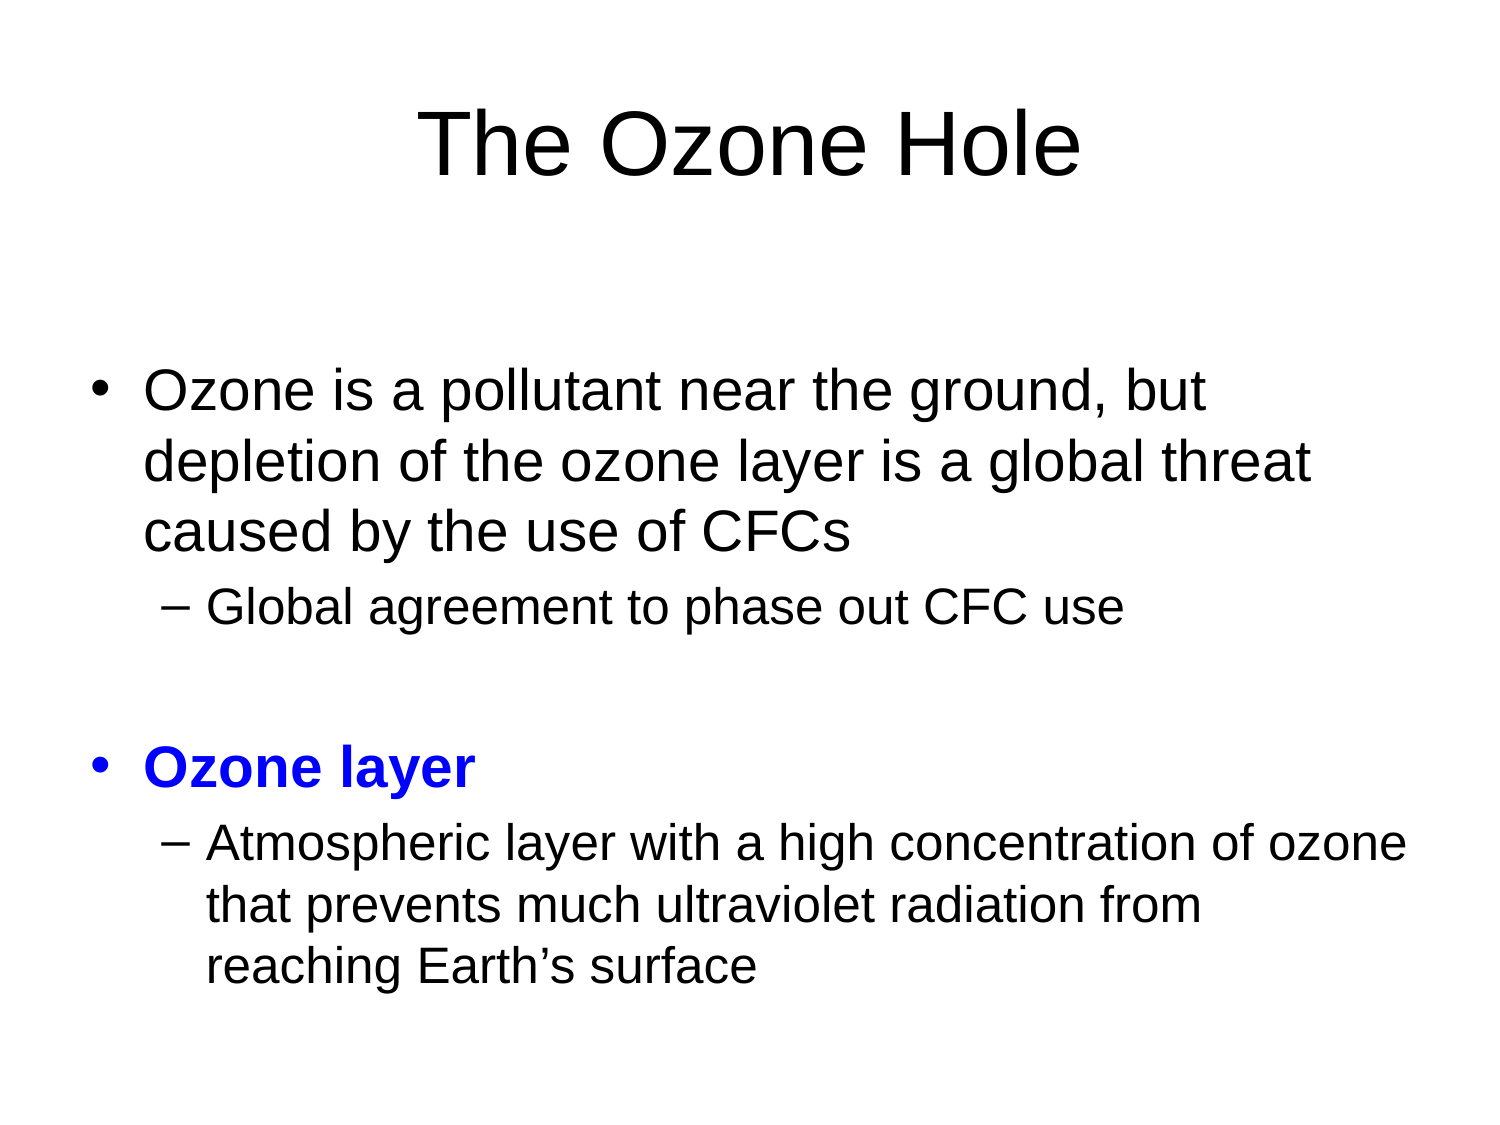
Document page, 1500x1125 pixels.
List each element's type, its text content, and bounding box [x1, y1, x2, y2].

list Ozone is a pollutant near the ground, but depletion of the ozone layer is a global threat caused by the use of CFCs Global agreement to phase out CFC use Ozone layer Atmospheric layer with a high concentration of ozone that prevents much ultraviolet radiation from reaching Earth’s surface [75, 262, 1425, 1005]
title The Ozone Hole [75, 45, 1425, 233]
